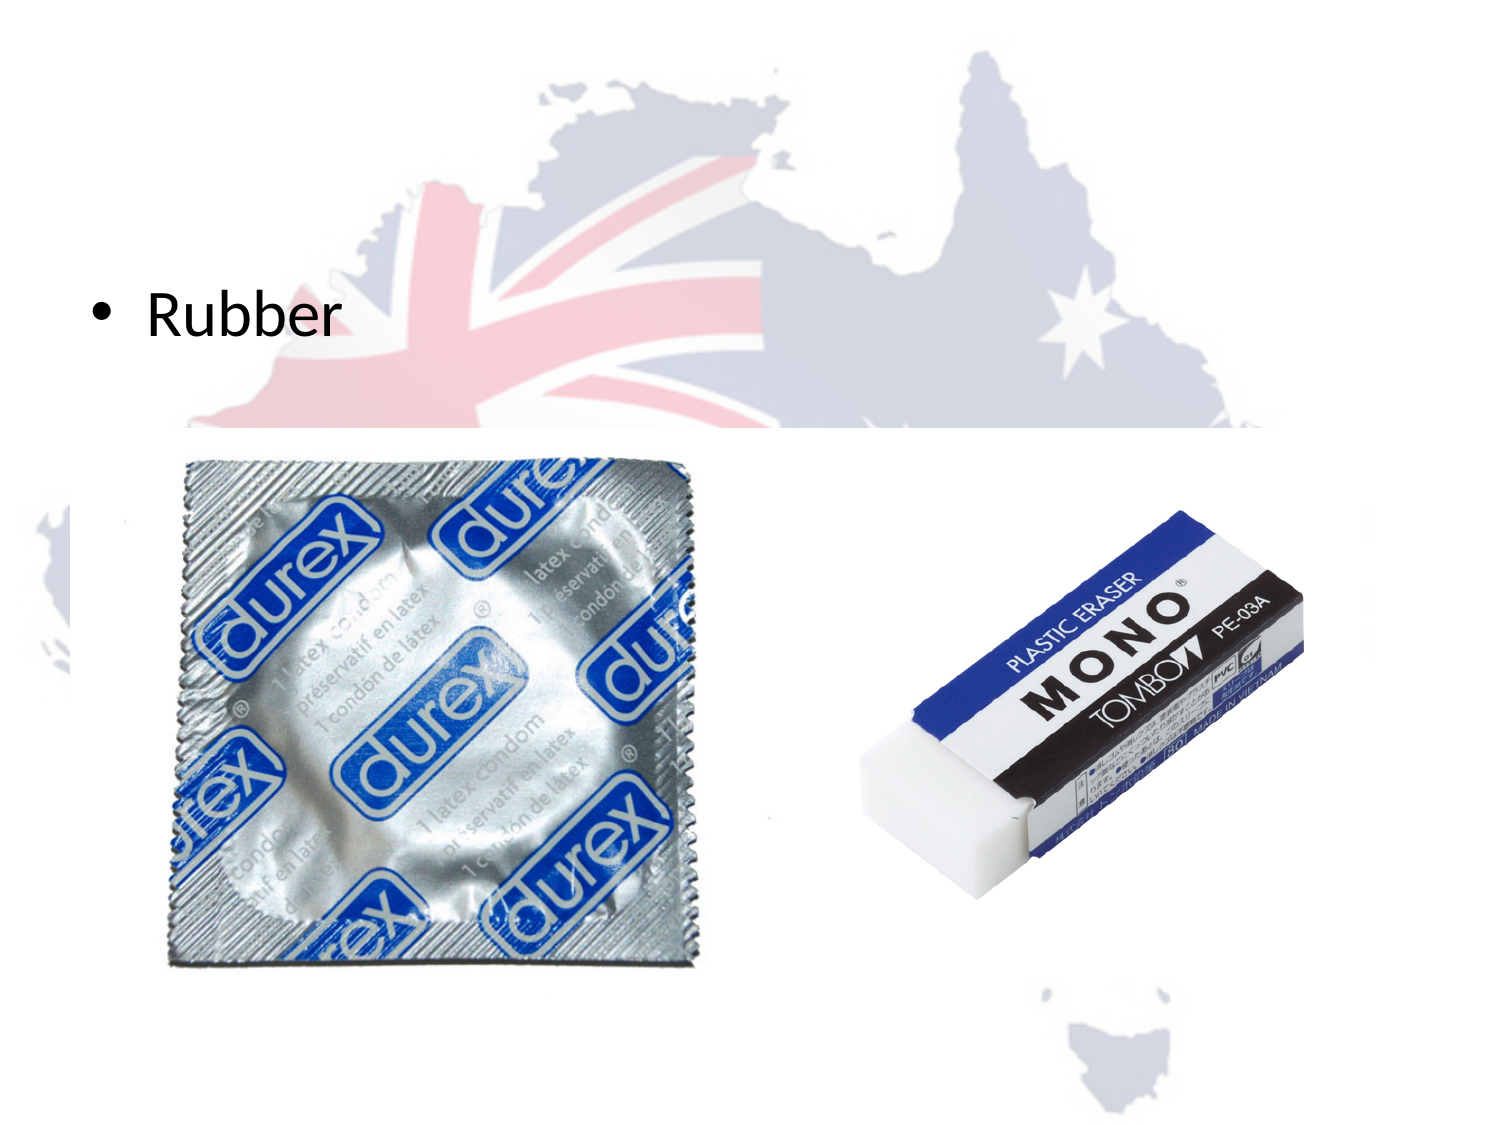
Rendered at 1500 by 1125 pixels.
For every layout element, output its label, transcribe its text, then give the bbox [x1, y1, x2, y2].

list Rubber [75, 262, 1425, 1005]
picture [70, 427, 1365, 1010]
